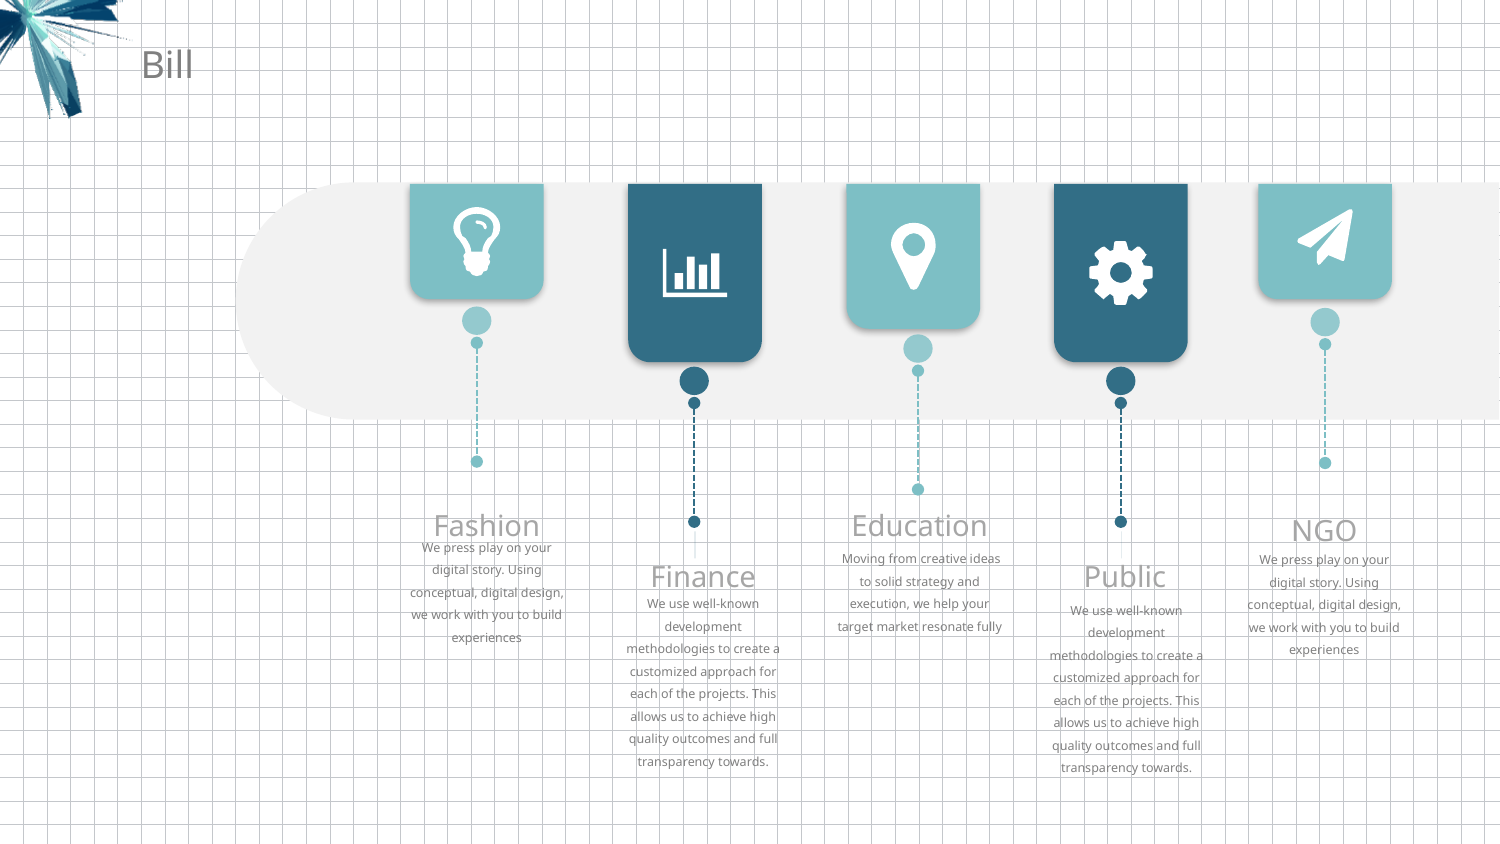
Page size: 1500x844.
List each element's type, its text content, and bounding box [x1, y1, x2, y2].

picture [0, 0, 135, 119]
text_box [1257, 183, 1393, 300]
text_box [627, 183, 763, 364]
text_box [679, 366, 710, 549]
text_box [1310, 307, 1340, 500]
text_box [1053, 183, 1189, 364]
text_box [1240, 504, 1408, 647]
text_box [662, 248, 728, 298]
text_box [403, 499, 571, 635]
text_box [890, 222, 936, 290]
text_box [1041, 550, 1210, 765]
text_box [461, 306, 492, 498]
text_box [836, 499, 1004, 635]
text_box [1297, 209, 1353, 265]
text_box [903, 334, 933, 498]
text_box Bill [140, 32, 491, 95]
text_box [1089, 241, 1153, 305]
text_box [409, 183, 545, 300]
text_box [619, 550, 787, 759]
text_box [453, 207, 501, 277]
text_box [1105, 366, 1136, 549]
text_box [233, 180, 1500, 422]
text_box [845, 183, 981, 330]
